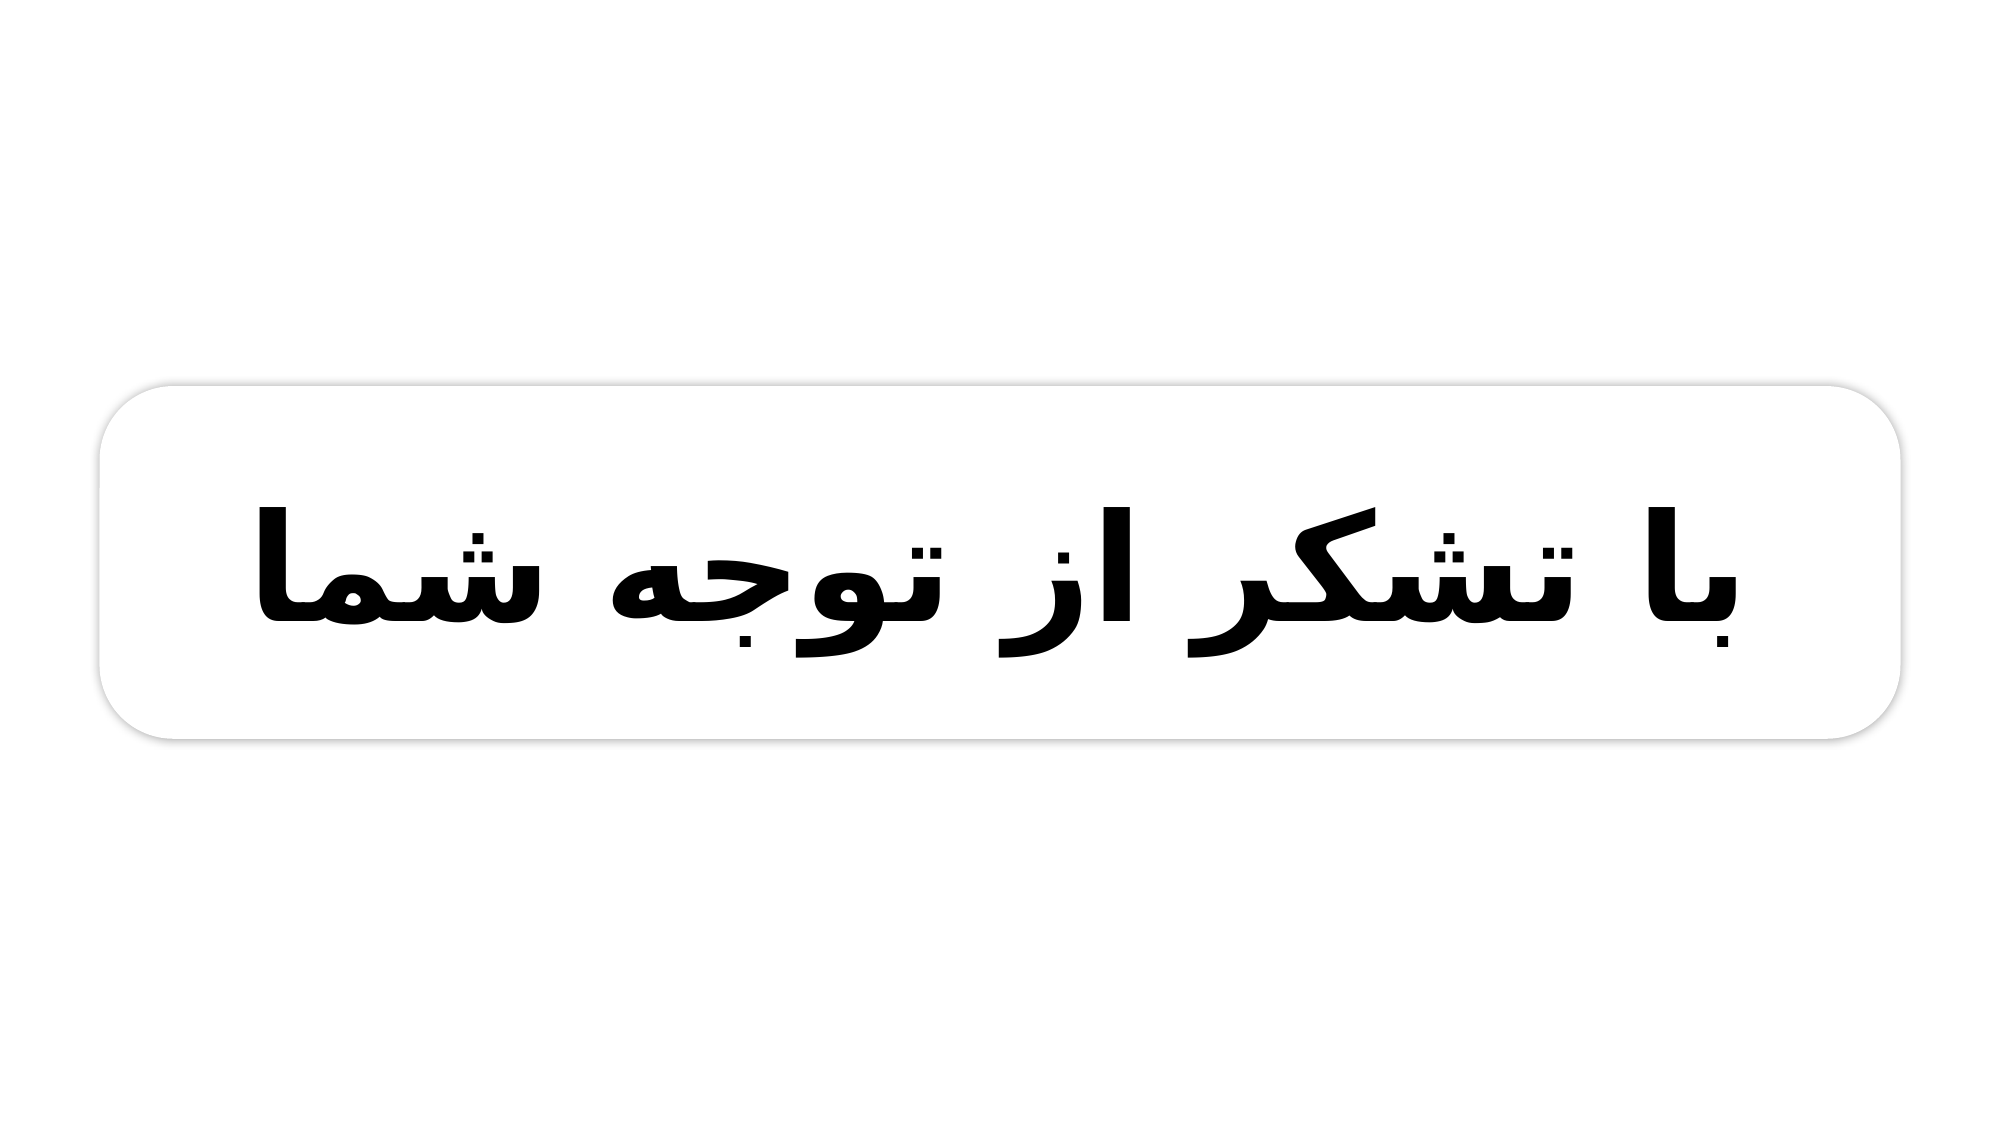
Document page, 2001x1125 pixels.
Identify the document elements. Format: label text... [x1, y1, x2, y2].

text_box با تشکر از توجه شما [102, 463, 1896, 659]
